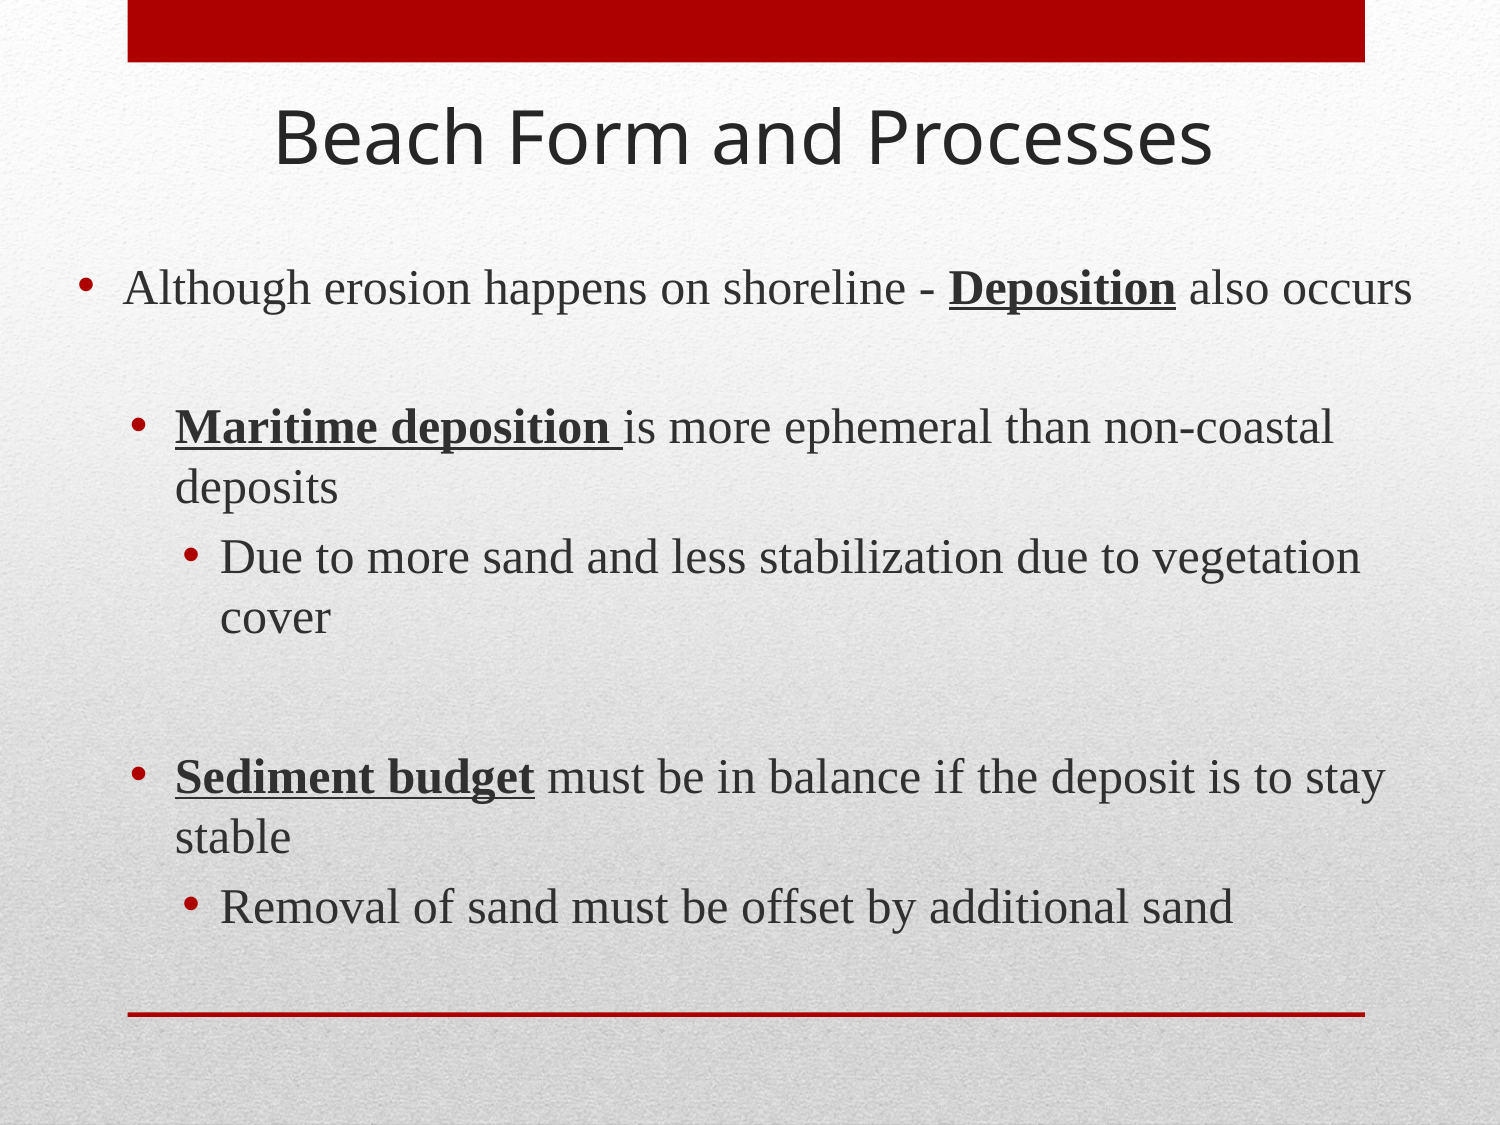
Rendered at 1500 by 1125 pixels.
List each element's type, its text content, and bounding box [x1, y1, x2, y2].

title Beach Form and Processes [174, 50, 1313, 188]
list Although erosion happens on shoreline - Deposition also occurs Maritime deposition is more ephemeral than non-coastal deposits Due to more sand and less stabilization due to vegetation cover Sediment budget must be in balance if the deposit is to stay stable Removal of sand must be offset by additional sand [62, 200, 1438, 988]
